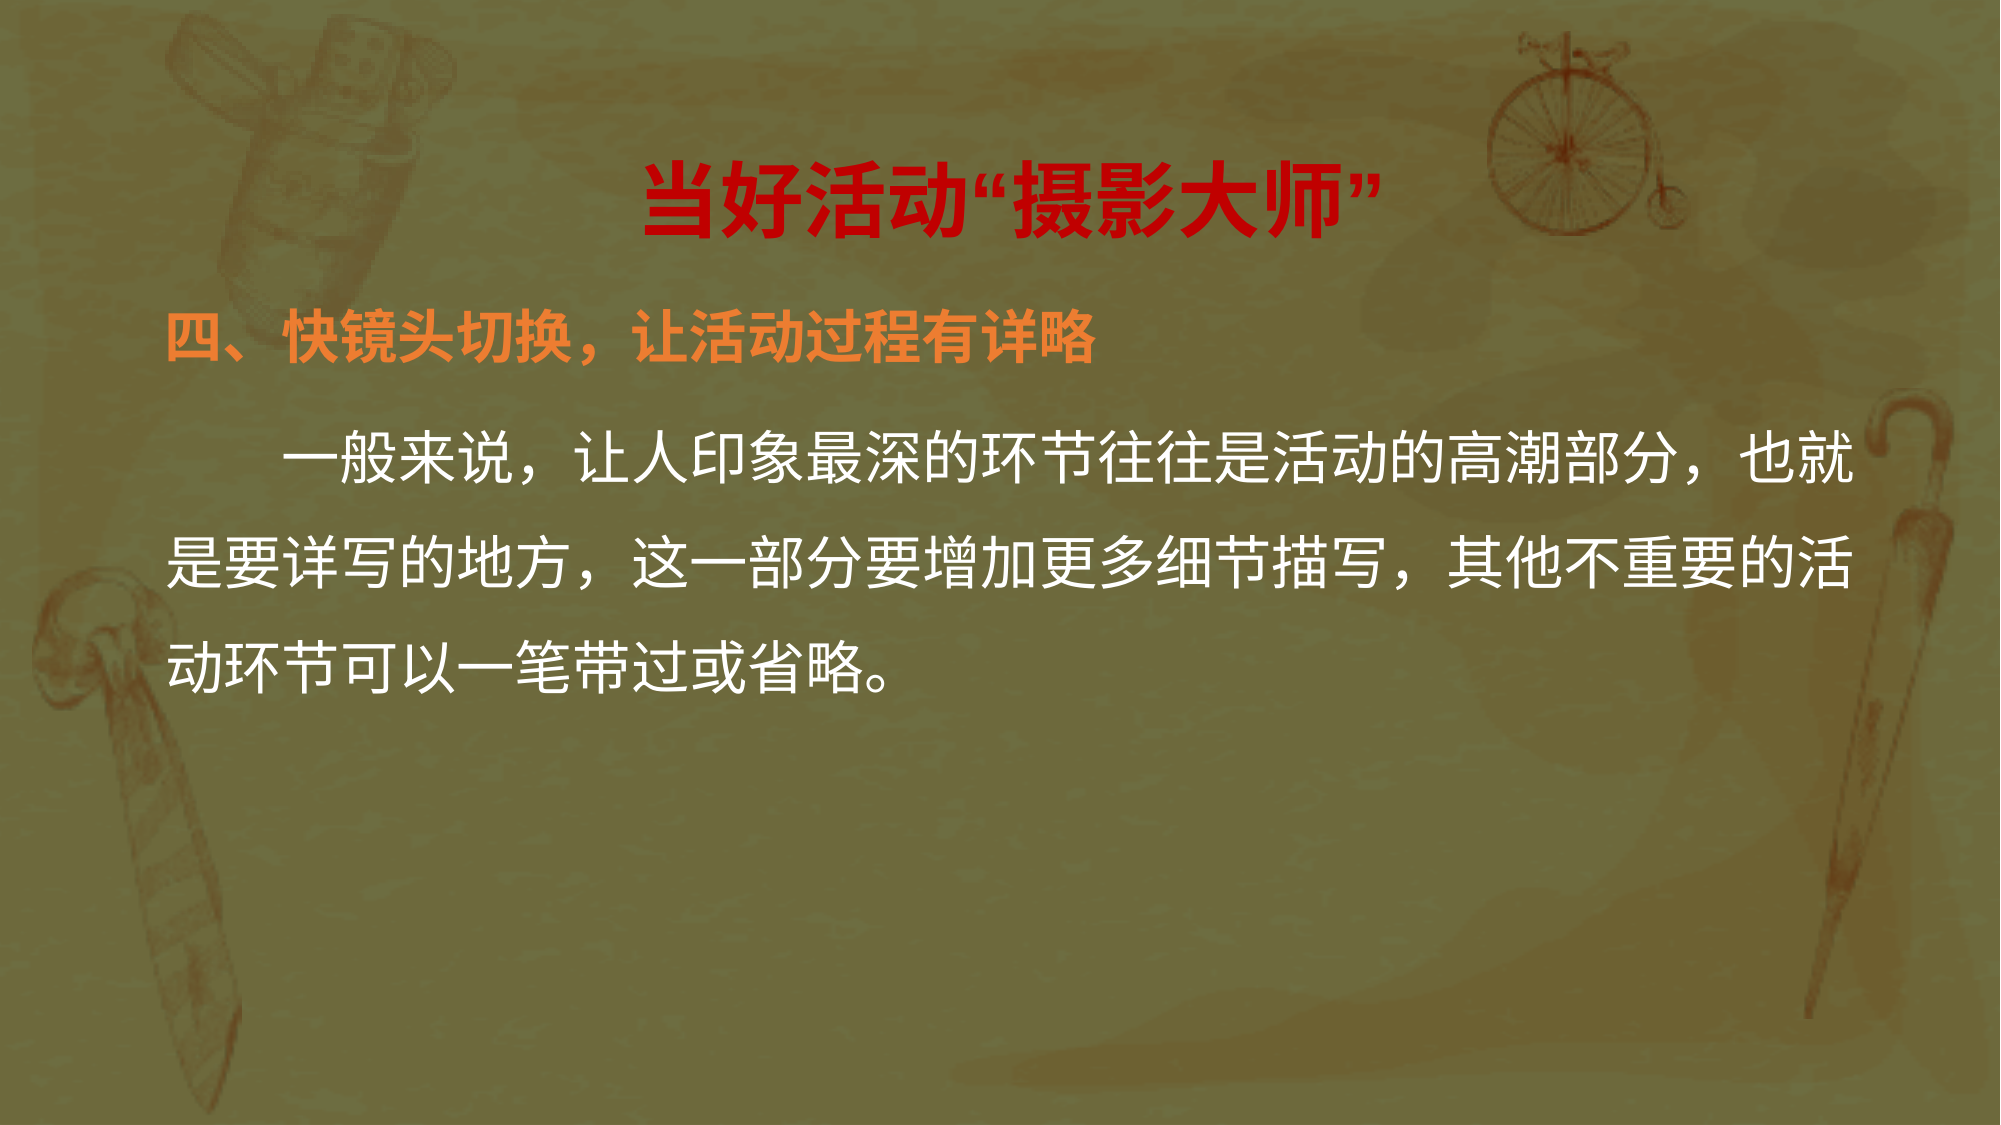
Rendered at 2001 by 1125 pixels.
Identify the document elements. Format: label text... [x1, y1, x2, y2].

text_box 一般来说，让人印象最深的环节往往是活动的高潮部分，也就是要详写的地方，这一部分要增加更多细节描写，其他不重要的活动环节可以一笔带过或省略。 [150, 379, 1884, 709]
text_box 当好活动“摄影大师” [589, 140, 1434, 256]
text_box 四、快镜头切换，让活动过程有详略 [150, 293, 1546, 378]
picture [0, 0, 2000, 1125]
